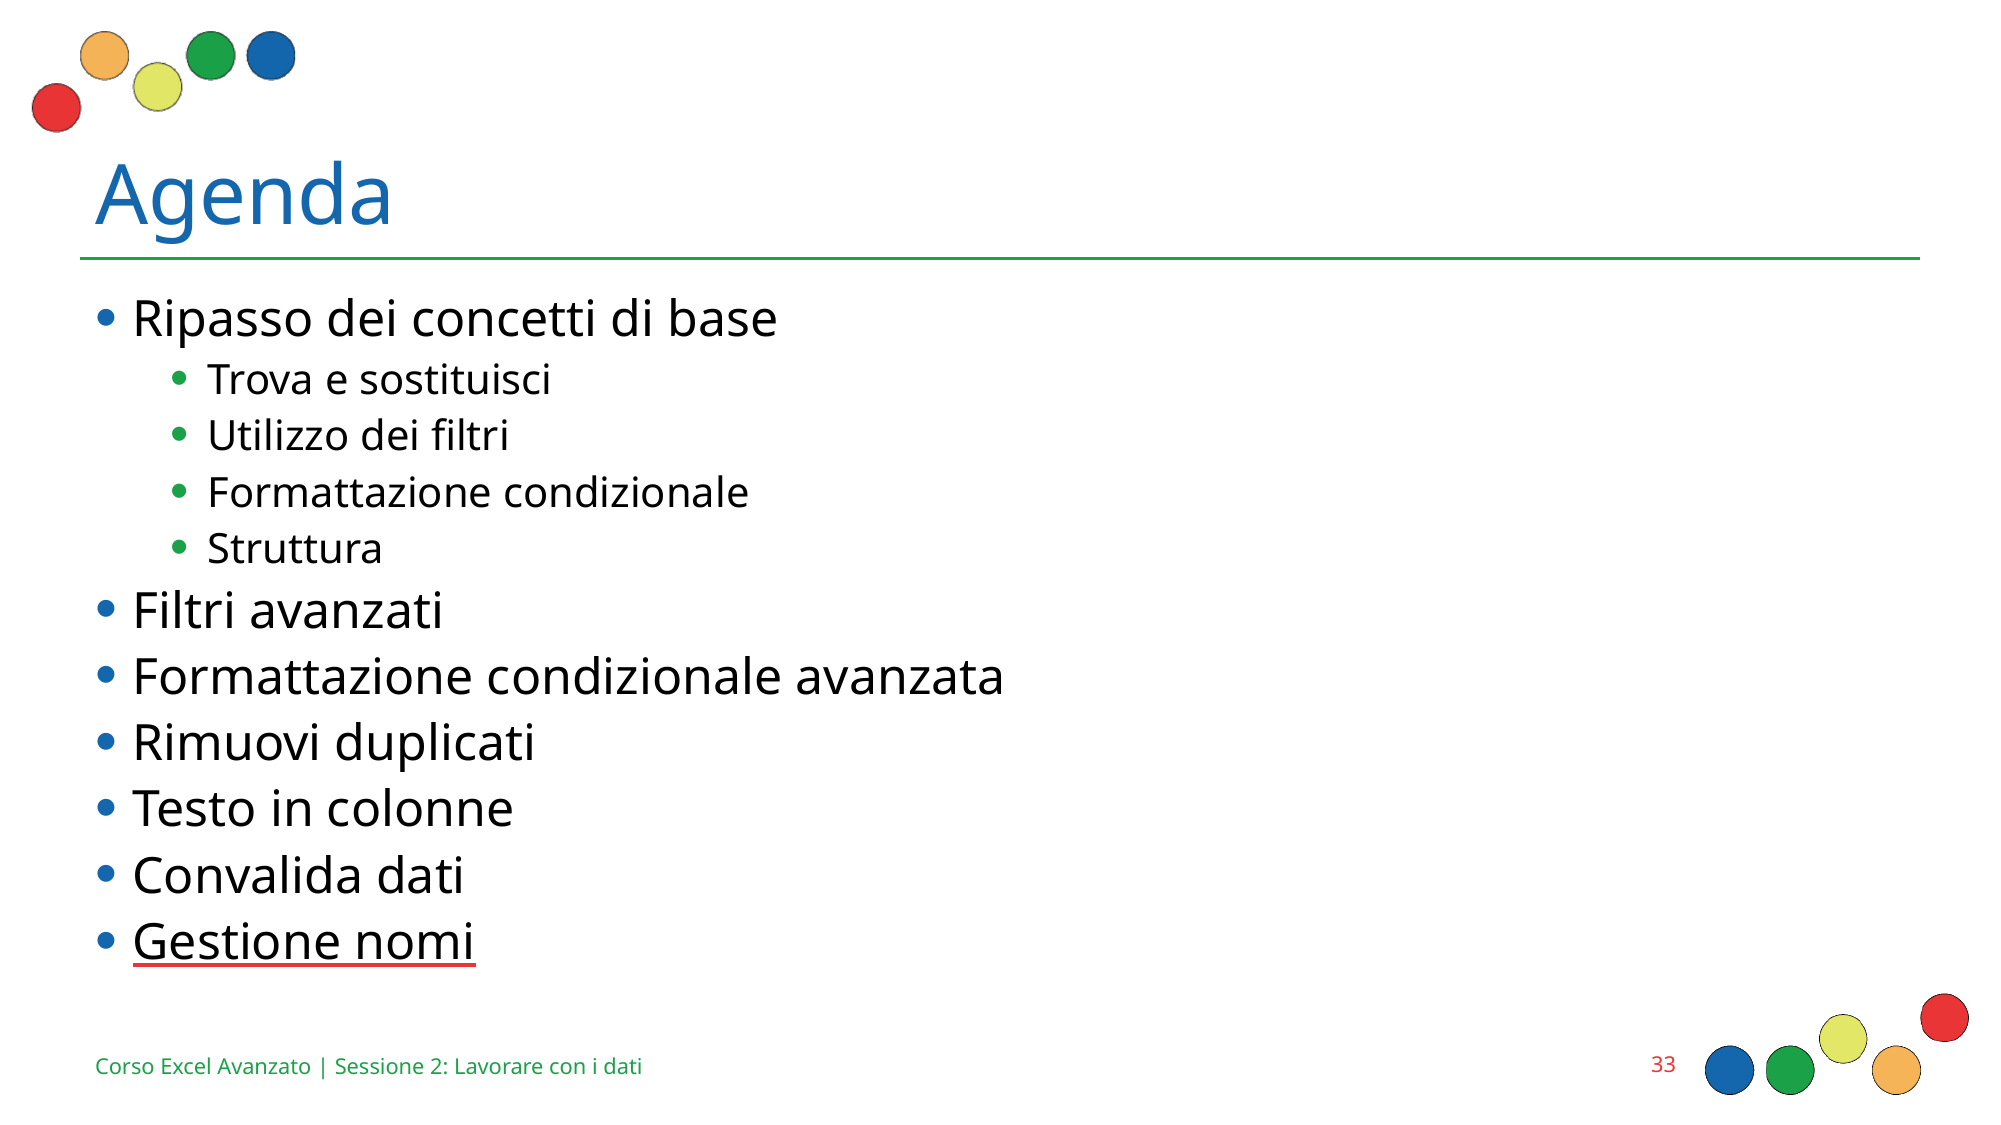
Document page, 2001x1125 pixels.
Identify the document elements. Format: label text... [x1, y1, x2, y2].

title Agenda [80, 123, 1920, 259]
list Ripasso dei concetti di base Trova e sostituisci Utilizzo dei filtri Formattazione condizionale Struttura Filtri avanzati Formattazione condizionale avanzata Rimuovi duplicati Testo in colonne Convalida dati Gestione nomi [80, 278, 1920, 1011]
slide_number 33 [1583, 1035, 1692, 1096]
picture [1704, 990, 1971, 1096]
footer Corso Excel Avanzato | Sessione 2: Lavorare con i dati [80, 1035, 1571, 1096]
picture [29, 30, 295, 135]
